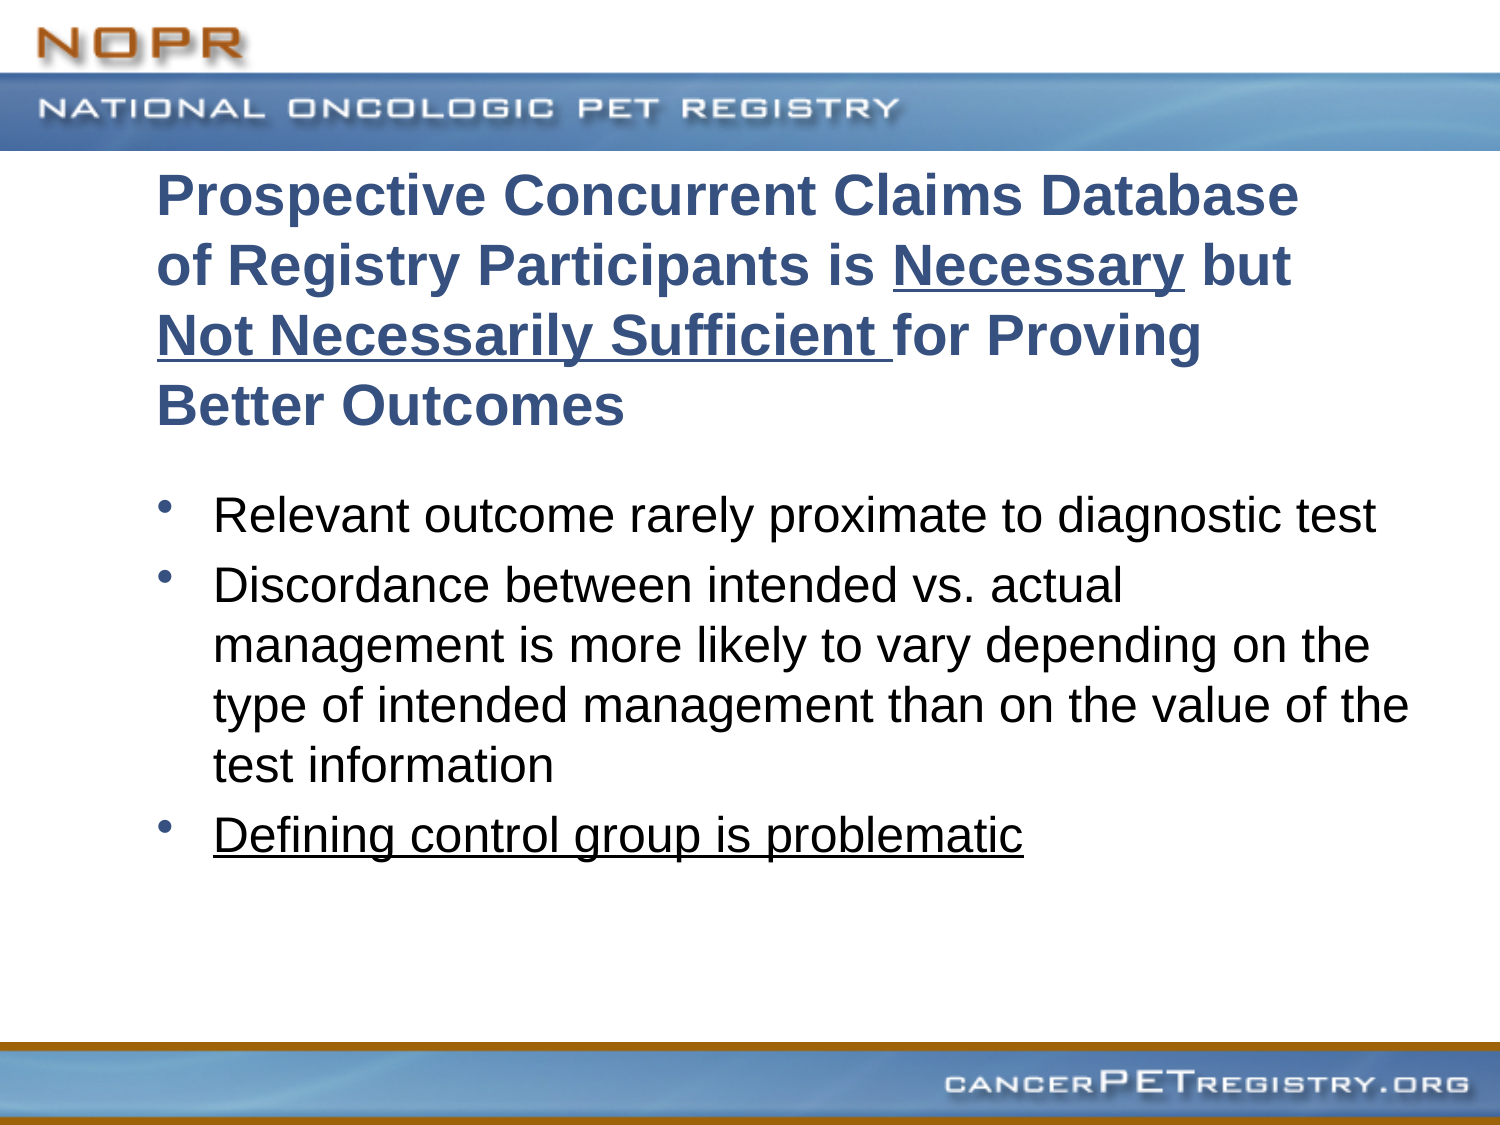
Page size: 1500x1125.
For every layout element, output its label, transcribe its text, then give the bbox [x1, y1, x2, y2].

picture [0, 24, 1500, 151]
picture [0, 1042, 1500, 1125]
list Relevant outcome rarely proximate to diagnostic test Discordance between intended vs. actual management is more likely to vary depending on the type of intended management than on the value of the test information Defining control group is problematic [141, 474, 1430, 946]
title Prospective Concurrent Claims Database of Registry Participants is Necessary but Not Necessarily Sufficient for Proving Better Outcomes [141, 212, 1363, 313]
